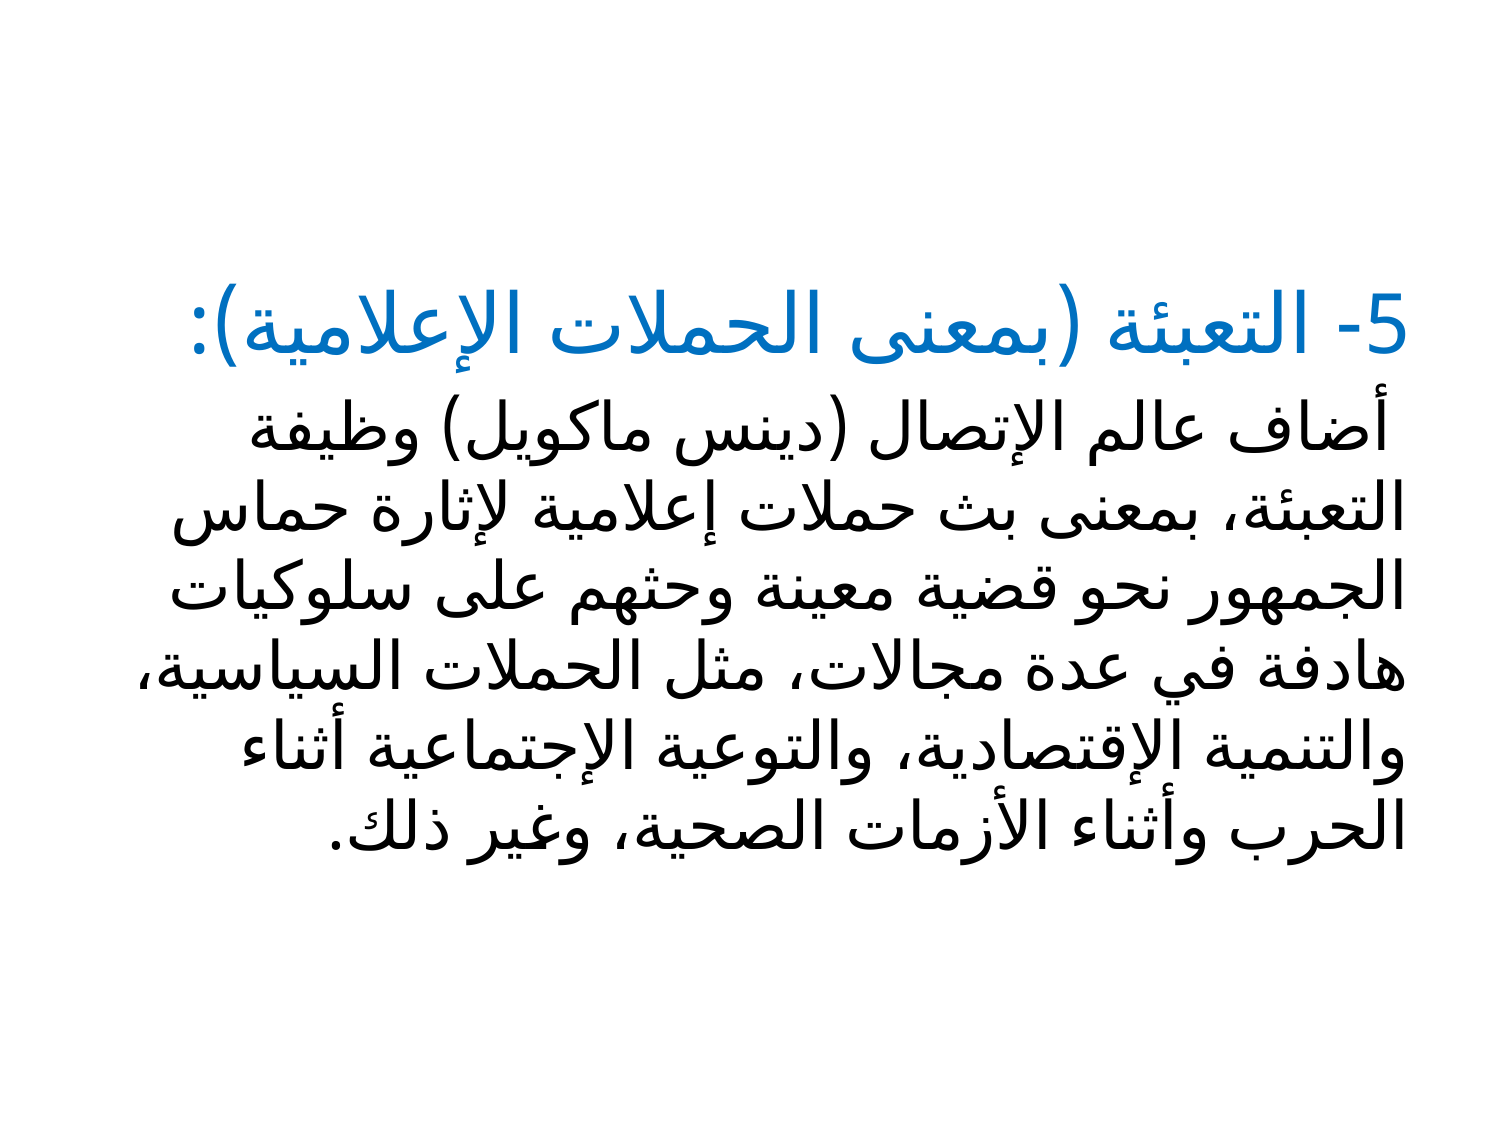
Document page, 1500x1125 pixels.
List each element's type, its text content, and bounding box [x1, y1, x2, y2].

list 5- التعبئة (بمعنى الحملات الإعلامية): أضاف عالم الإتصال (دينس ماكويل) وظيفة التعبئة، بمعنى بث حملات إعلامية لإثارة حماس الجمهور نحو قضية معينة وحثهم على سلوكيات هادفة في عدة مجالات، مثل الحملات السياسية، والتنمية الإقتصادية، والتوعية الإجتماعية أثناء الحرب وأثناء الأزمات الصحية، وغير ذلك. [75, 262, 1425, 1005]
